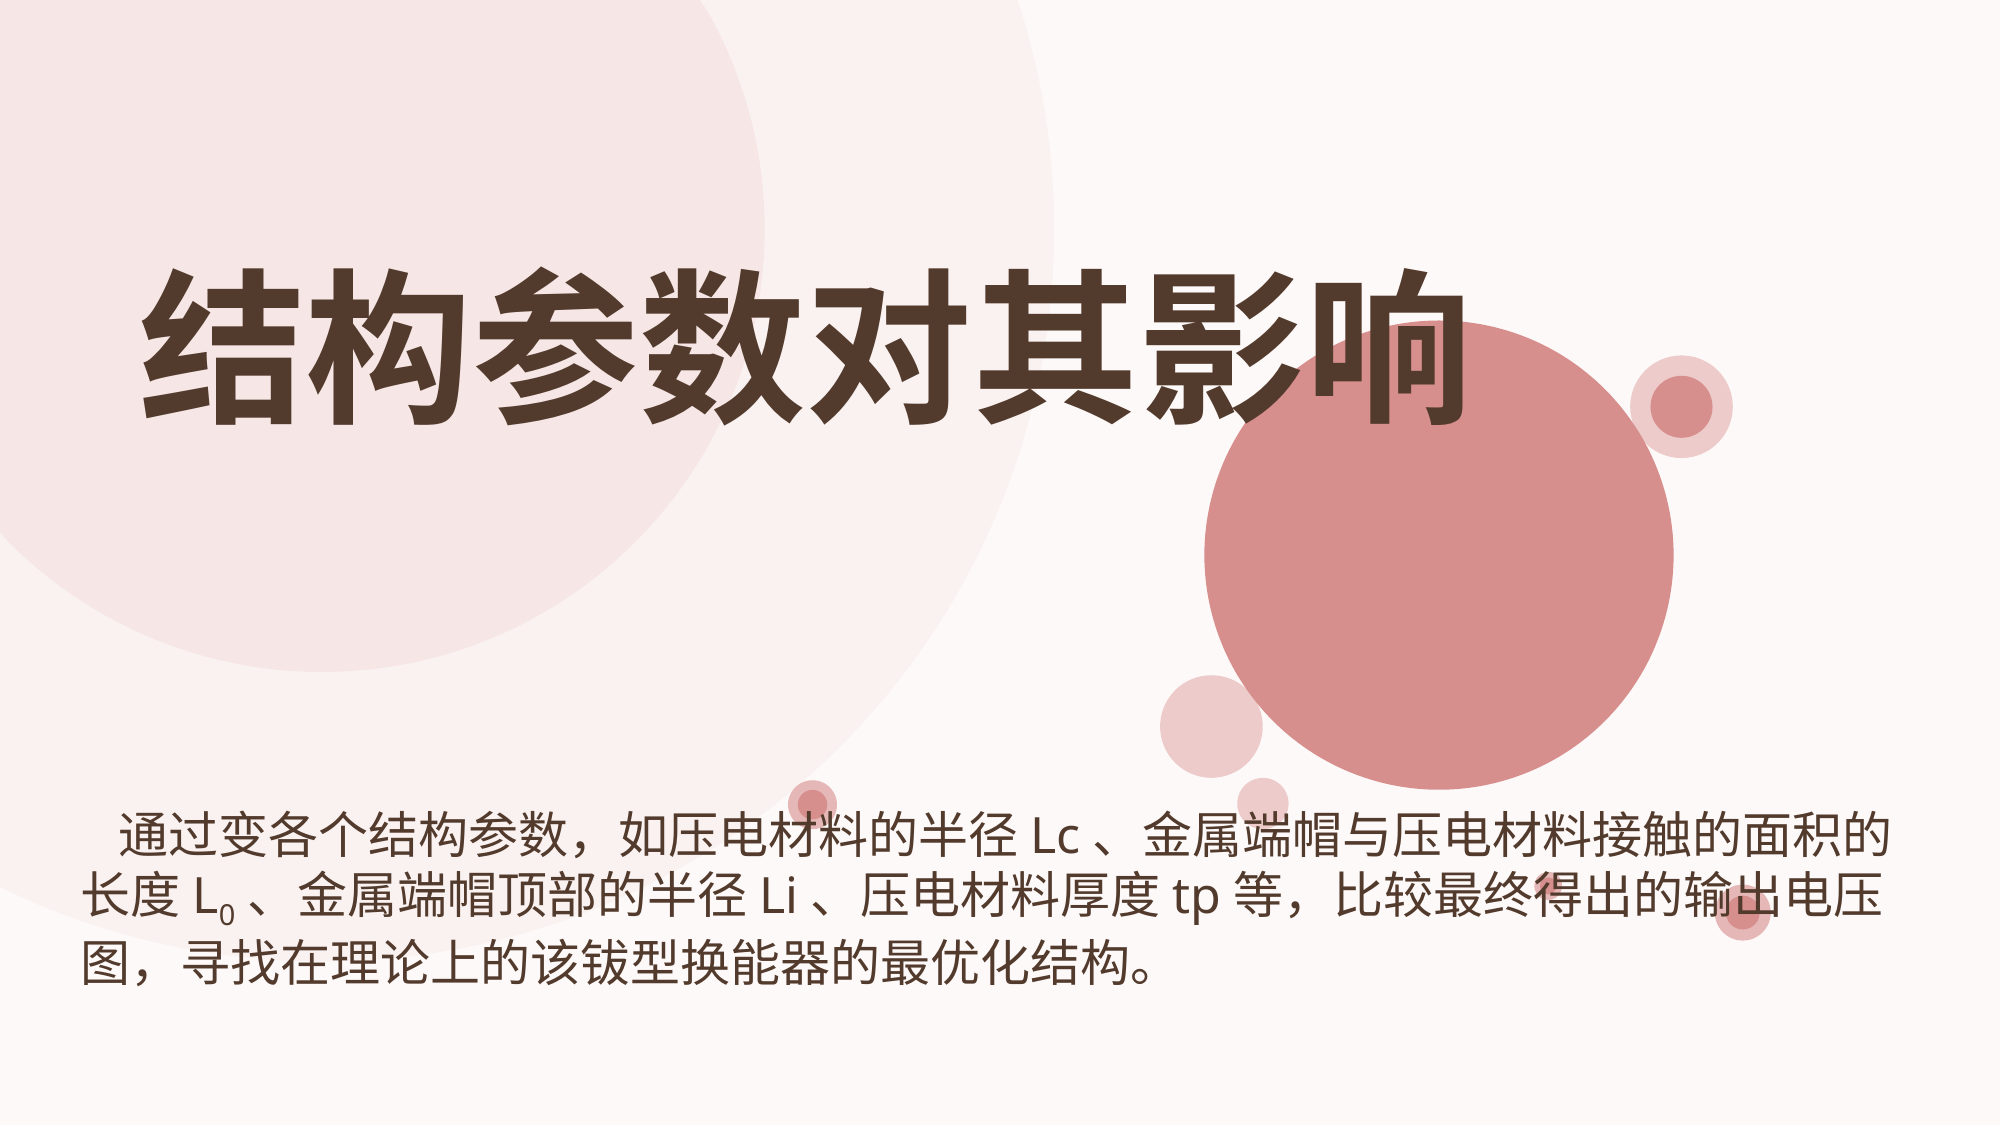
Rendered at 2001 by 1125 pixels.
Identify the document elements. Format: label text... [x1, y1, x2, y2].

text_box 结构参数对其影响 [46, 236, 1566, 451]
text_box 通过变各个结构参数，如压电材料的半径Lc、金属端帽与压电材料接触的面积的长度L0、金属端帽顶部的半径Li、压电材料厚度tp等，比较最终得出的输出电压图，寻找在理论上的该钹型换能器的最优化结构。 [65, 795, 1934, 999]
